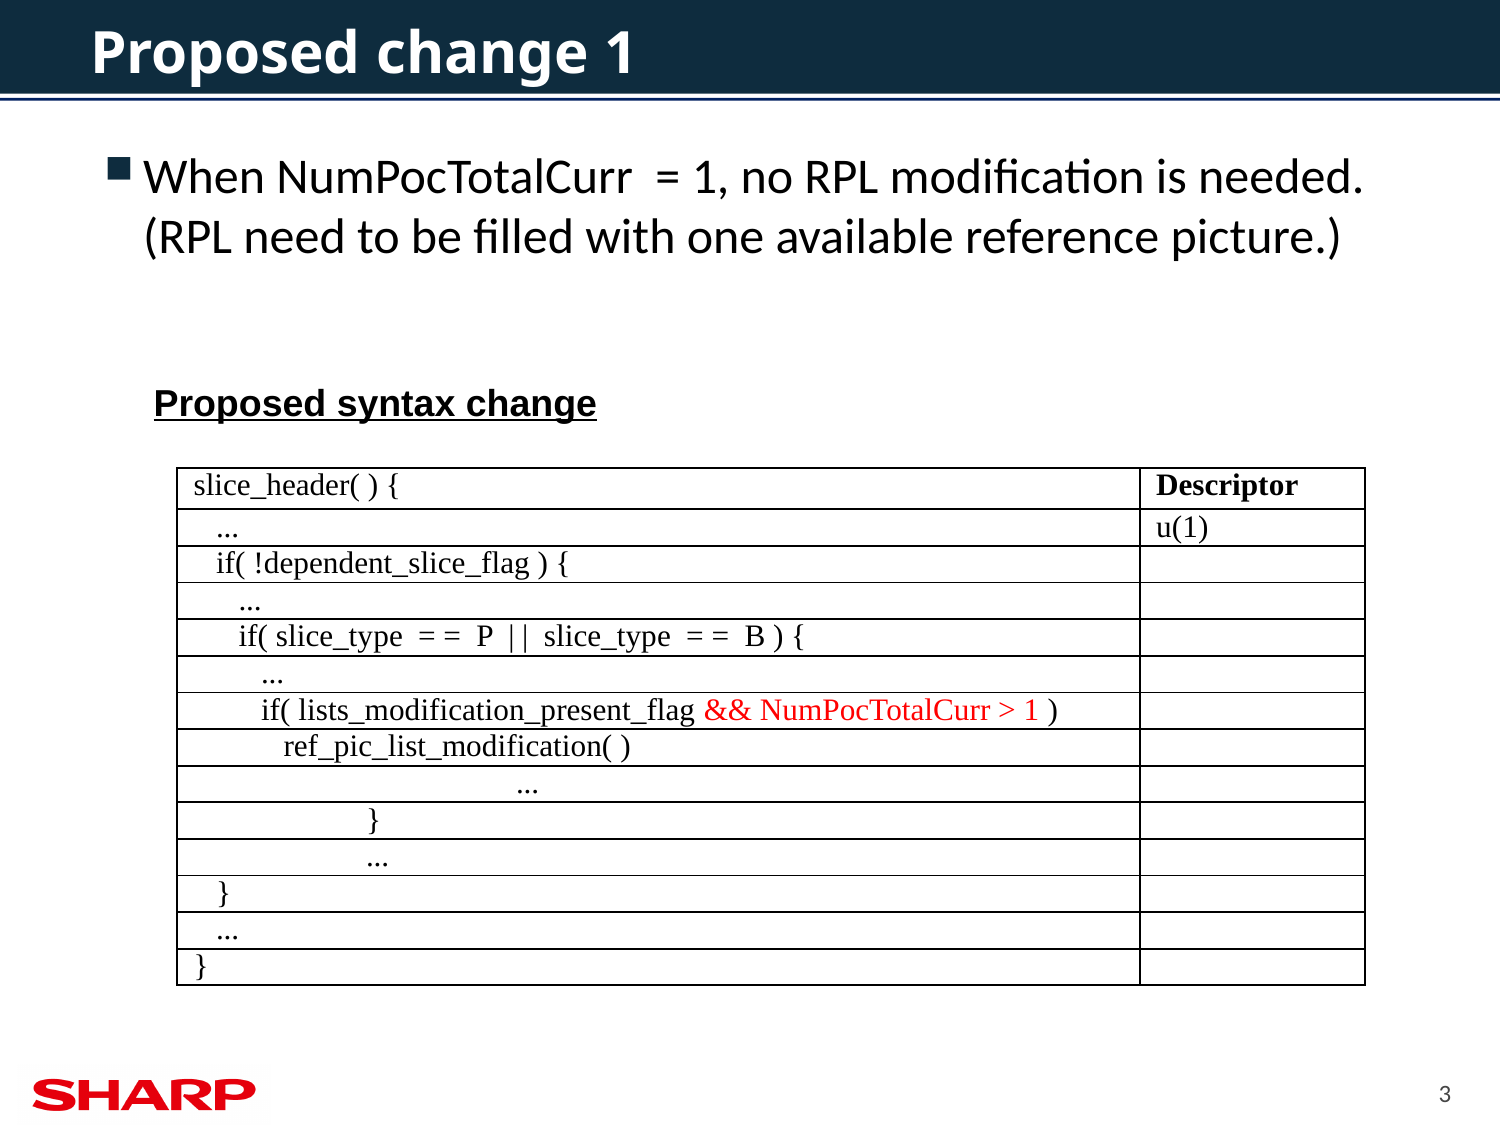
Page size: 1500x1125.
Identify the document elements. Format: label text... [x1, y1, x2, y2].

table_cell if( slice_type = = P | | slice_type = = B ) { [178, 620, 1139, 655]
text_box Proposed syntax change [147, 373, 798, 431]
table_cell [1141, 583, 1364, 618]
table_cell [1141, 547, 1364, 582]
table_cell ... [178, 840, 1139, 875]
table_header slice_header( ) { [178, 469, 1139, 508]
table_cell [1141, 803, 1364, 838]
table_cell } [178, 950, 1139, 984]
table_cell if( !dependent_slice_flag ) { [178, 547, 1139, 582]
table_cell [1141, 876, 1364, 911]
title Proposed change 1 [74, 15, 1426, 85]
table_cell ... [178, 913, 1139, 948]
table_cell } [178, 876, 1139, 911]
table_cell u(1) [1141, 510, 1364, 545]
table_cell [1141, 620, 1364, 655]
table_cell ... [178, 583, 1139, 618]
table_cell } [178, 803, 1139, 838]
table_cell [1141, 657, 1364, 692]
table_cell if( lists_modification_present_flag && NumPocTotalCurr > 1 ) [178, 693, 1139, 728]
table_cell [1141, 913, 1364, 948]
table_cell [1141, 950, 1364, 984]
list When NumPocTotalCurr = 1, no RPL modification is needed. (RPL need to be filled with one available reference picture.) [74, 128, 1426, 286]
table_cell ... [178, 767, 1139, 801]
table_cell ref_pic_list_modification( ) [178, 730, 1139, 765]
table_cell [1141, 693, 1364, 728]
table_header Descriptor [1141, 469, 1364, 508]
slide_number 3 [1345, 1062, 1467, 1108]
table_cell [1141, 730, 1364, 765]
table_cell [1141, 840, 1364, 875]
picture [17, 1064, 271, 1125]
table_cell ... [178, 657, 1139, 692]
table_cell ... [178, 510, 1139, 545]
table_cell [1141, 767, 1364, 801]
